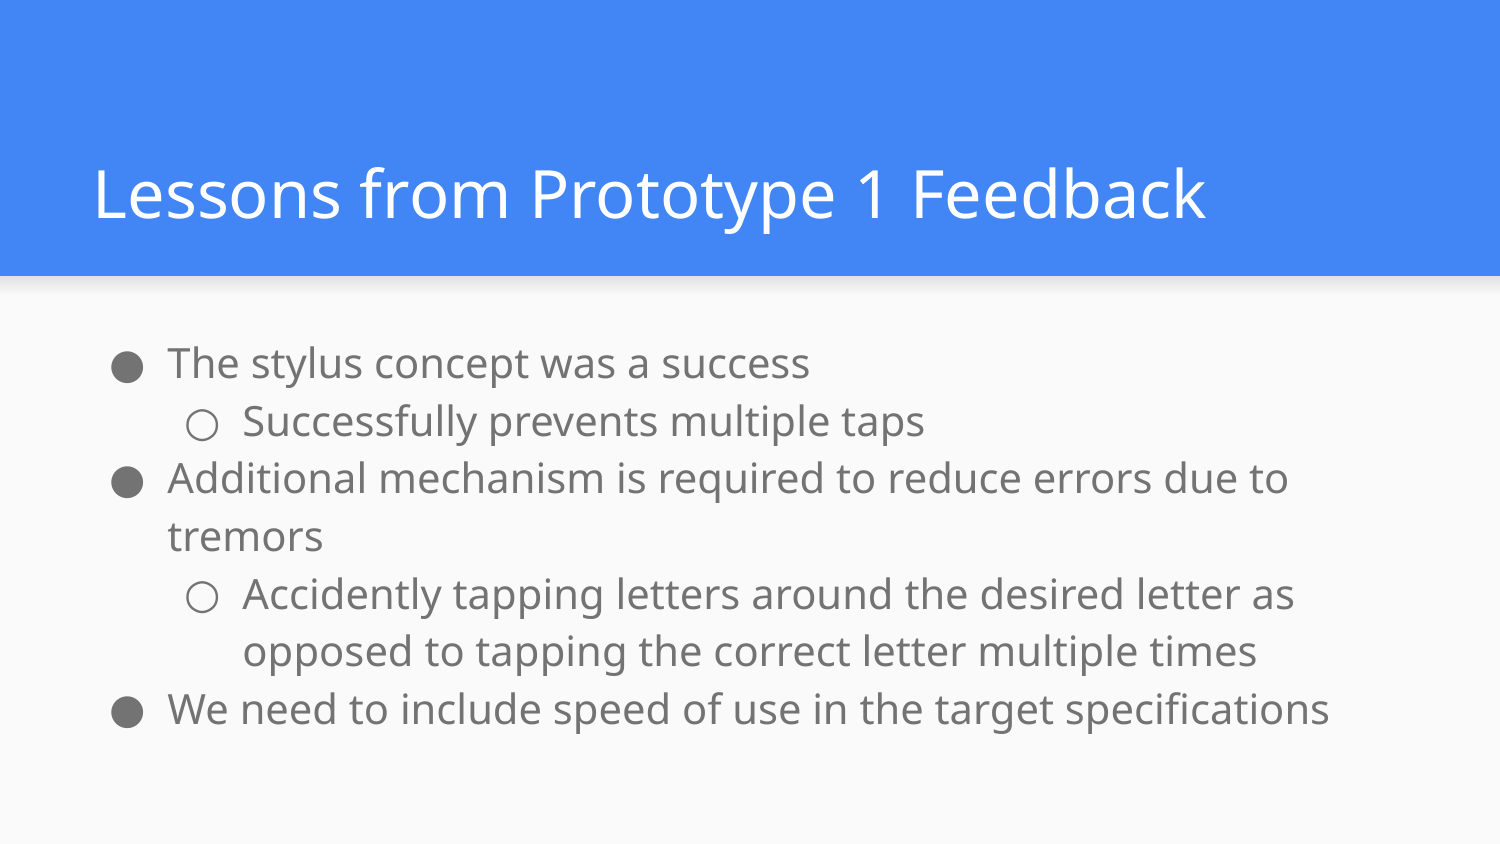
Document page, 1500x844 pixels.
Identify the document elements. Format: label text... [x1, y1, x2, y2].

list The stylus concept was a success Successfully prevents multiple taps Additional mechanism is required to reduce errors due to tremors Accidently tapping letters around the desired letter as opposed to tapping the correct letter multiple times We need to include speed of use in the target specifications [77, 314, 1427, 760]
title Lessons from Prototype 1 Feedback [77, 121, 1427, 248]
